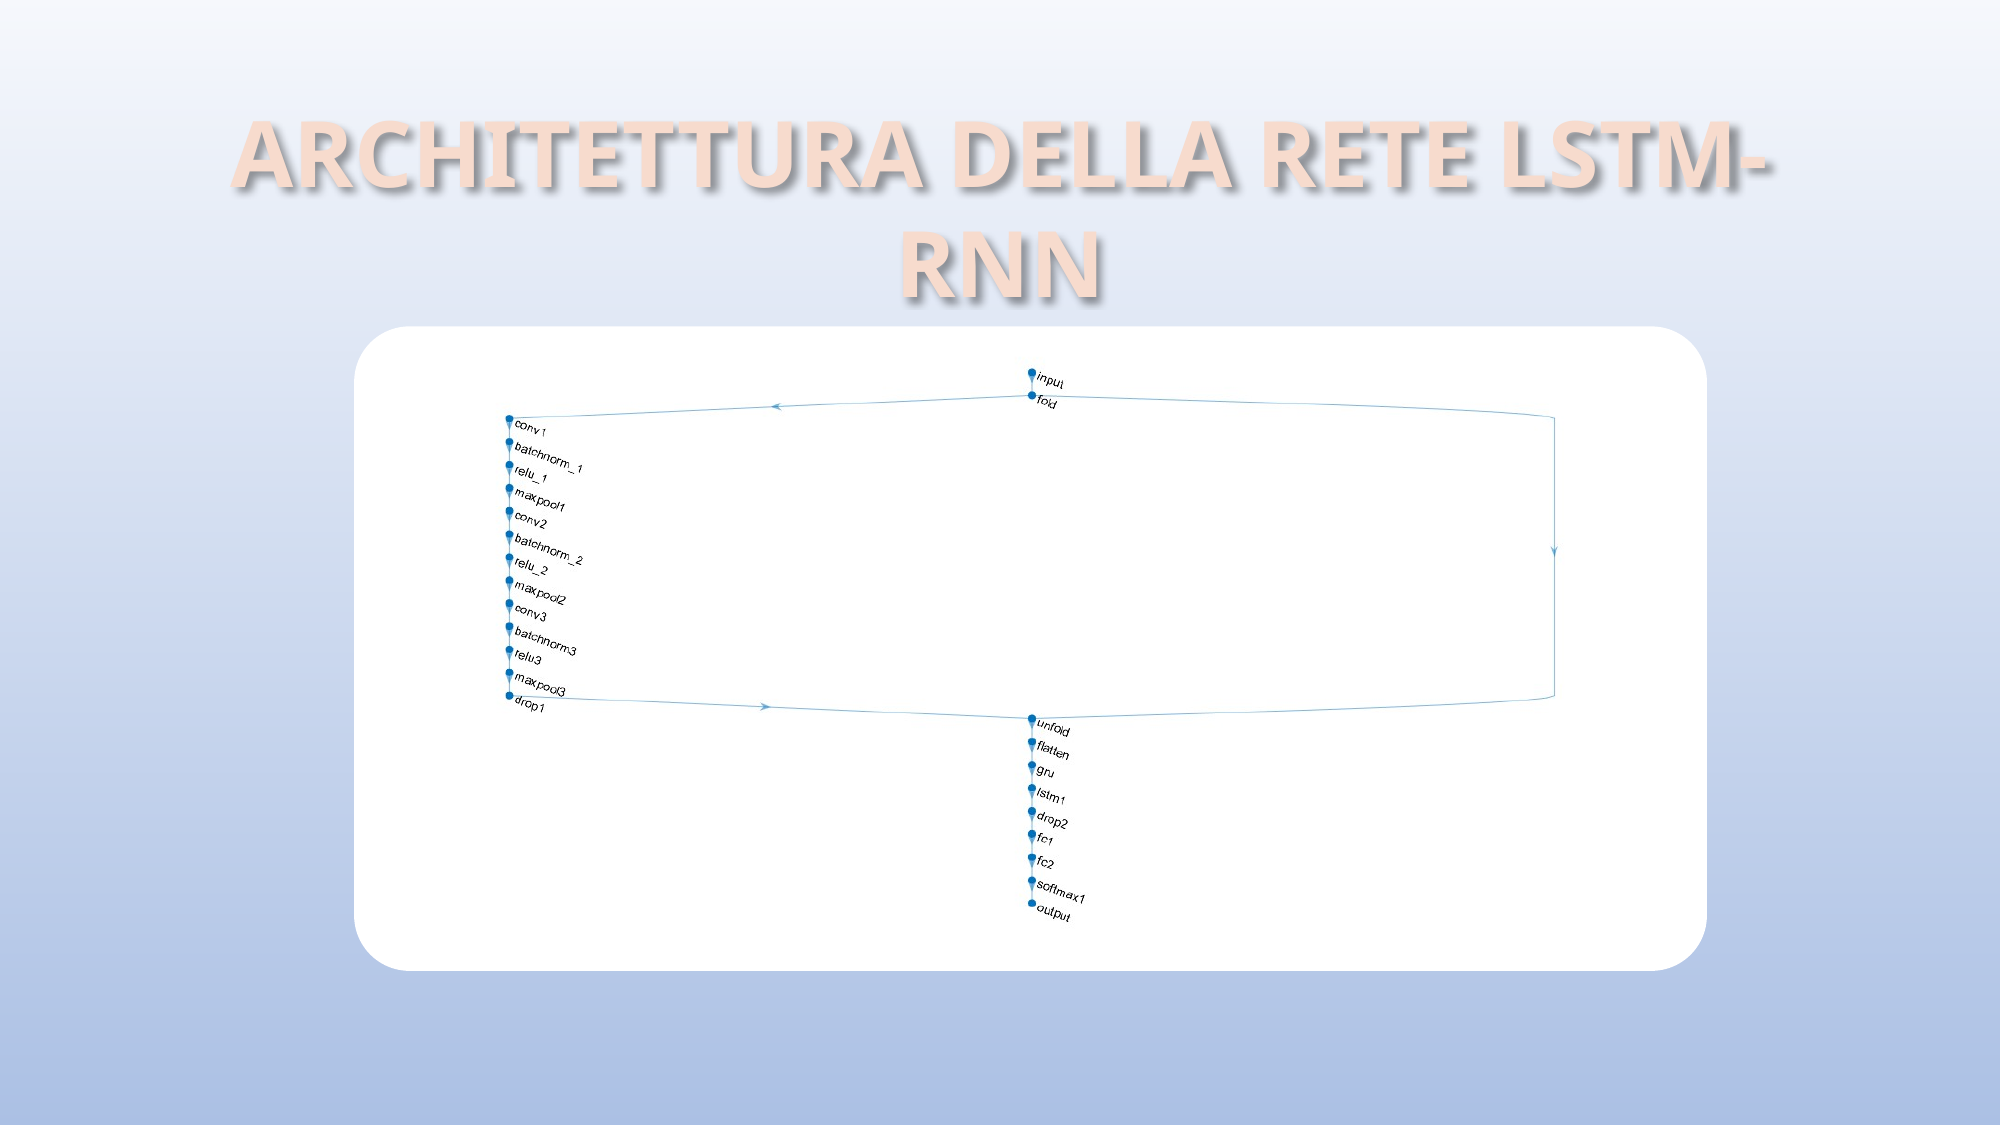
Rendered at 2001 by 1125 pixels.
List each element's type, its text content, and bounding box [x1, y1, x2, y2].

text_box ARCHITETTURA DELLA RETE LSTM-RNN [133, 88, 1866, 263]
picture [354, 326, 1707, 971]
